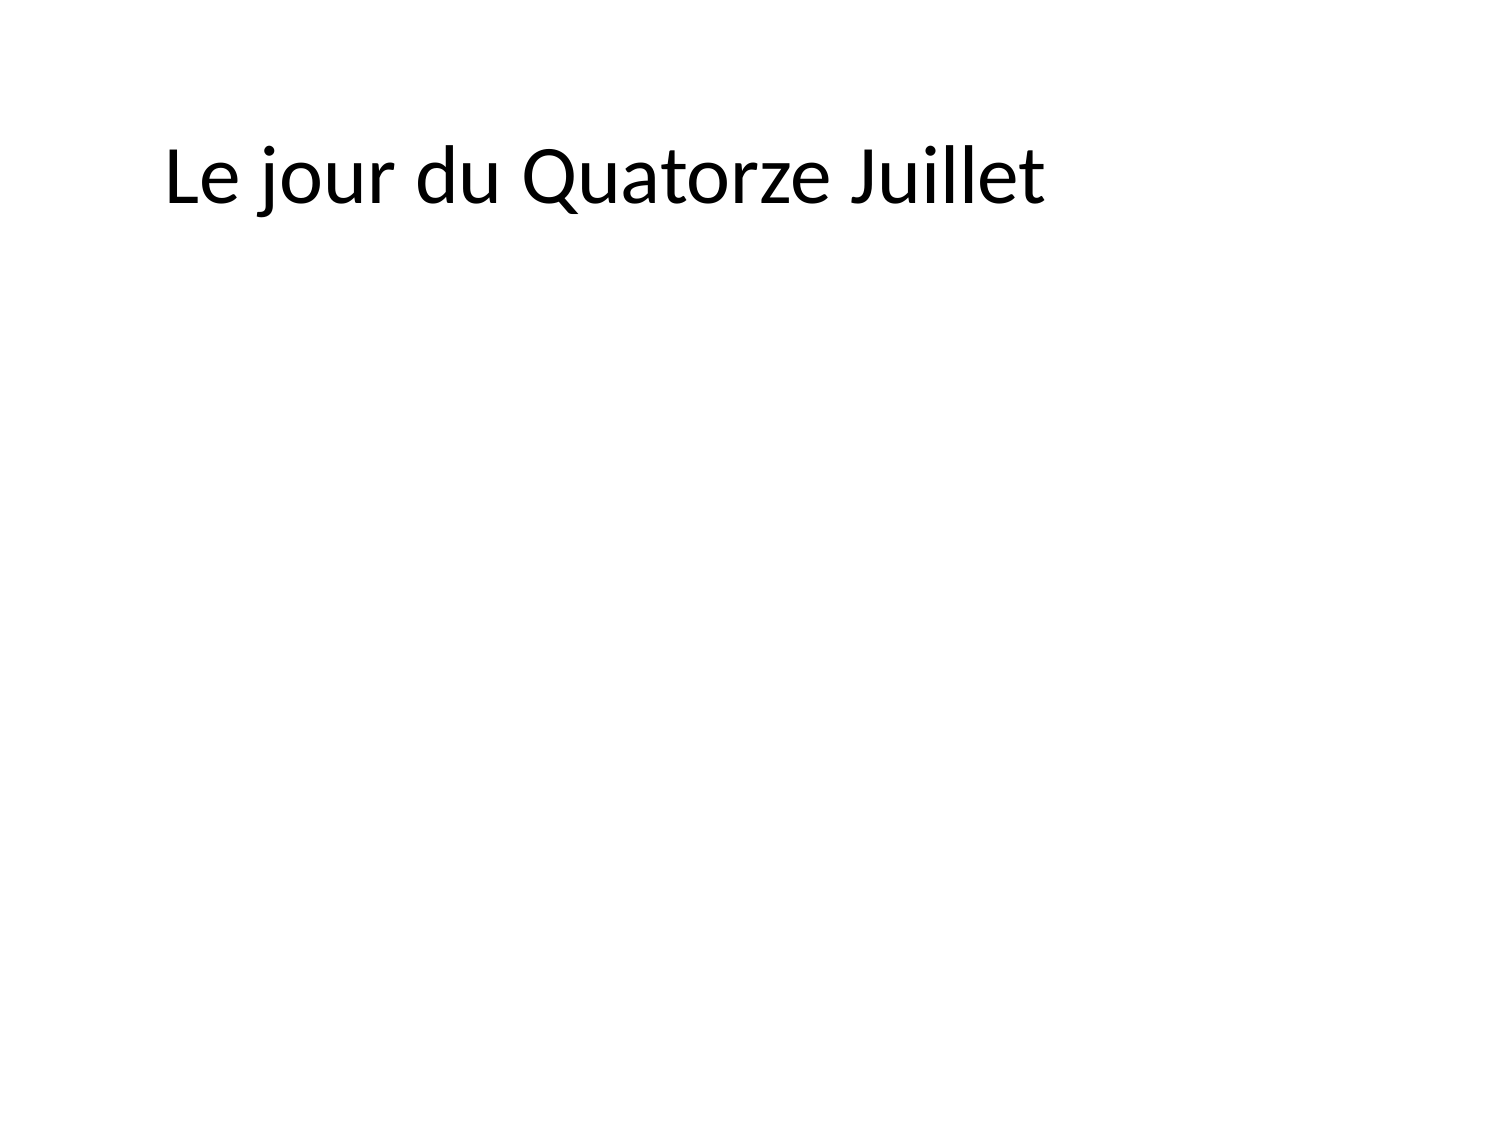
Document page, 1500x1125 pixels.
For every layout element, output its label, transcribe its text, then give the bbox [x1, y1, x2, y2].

text_box Le jour du Quatorze Juillet [149, 112, 1500, 328]
